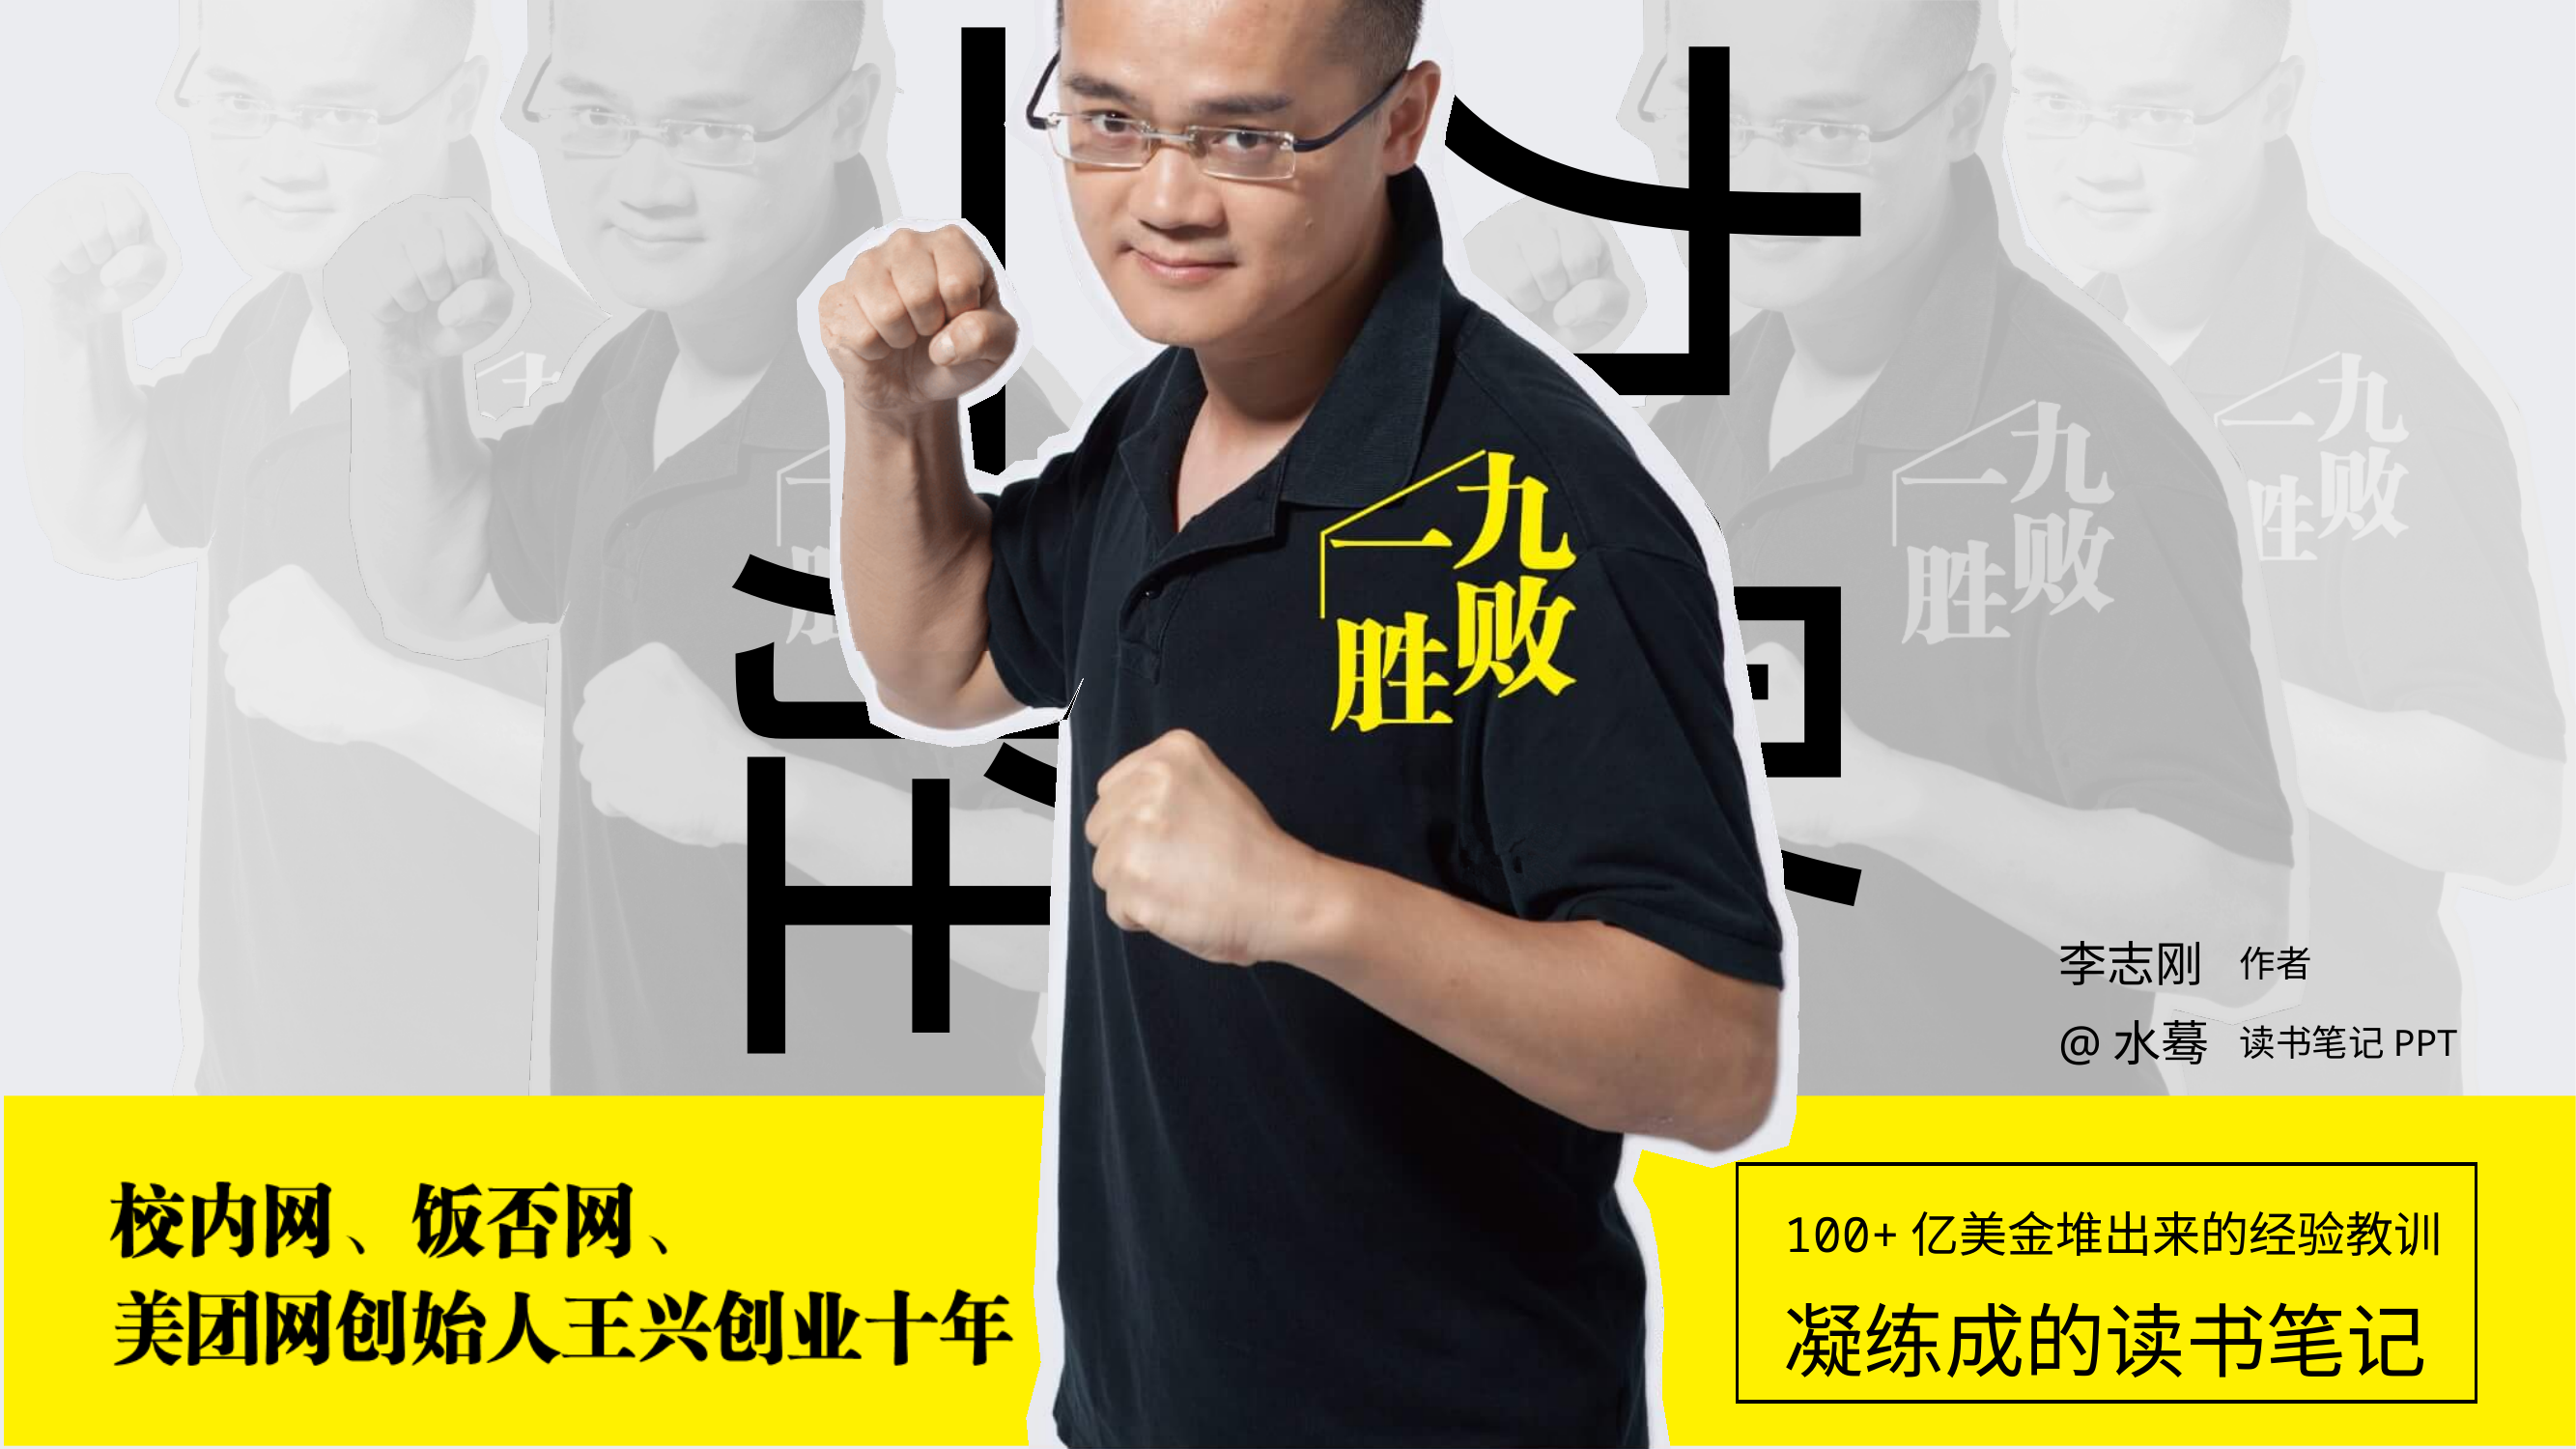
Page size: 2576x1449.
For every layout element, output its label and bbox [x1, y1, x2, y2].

text_box [797, 0, 1799, 1449]
text_box [1799, 1122, 2576, 1447]
text_box [3, 1122, 797, 1447]
text_box [1799, 1163, 2477, 1403]
text_box [2044, 926, 2474, 1001]
picture [0, 0, 797, 1425]
picture [1799, 0, 2576, 1163]
text_box [2044, 1005, 2474, 1079]
